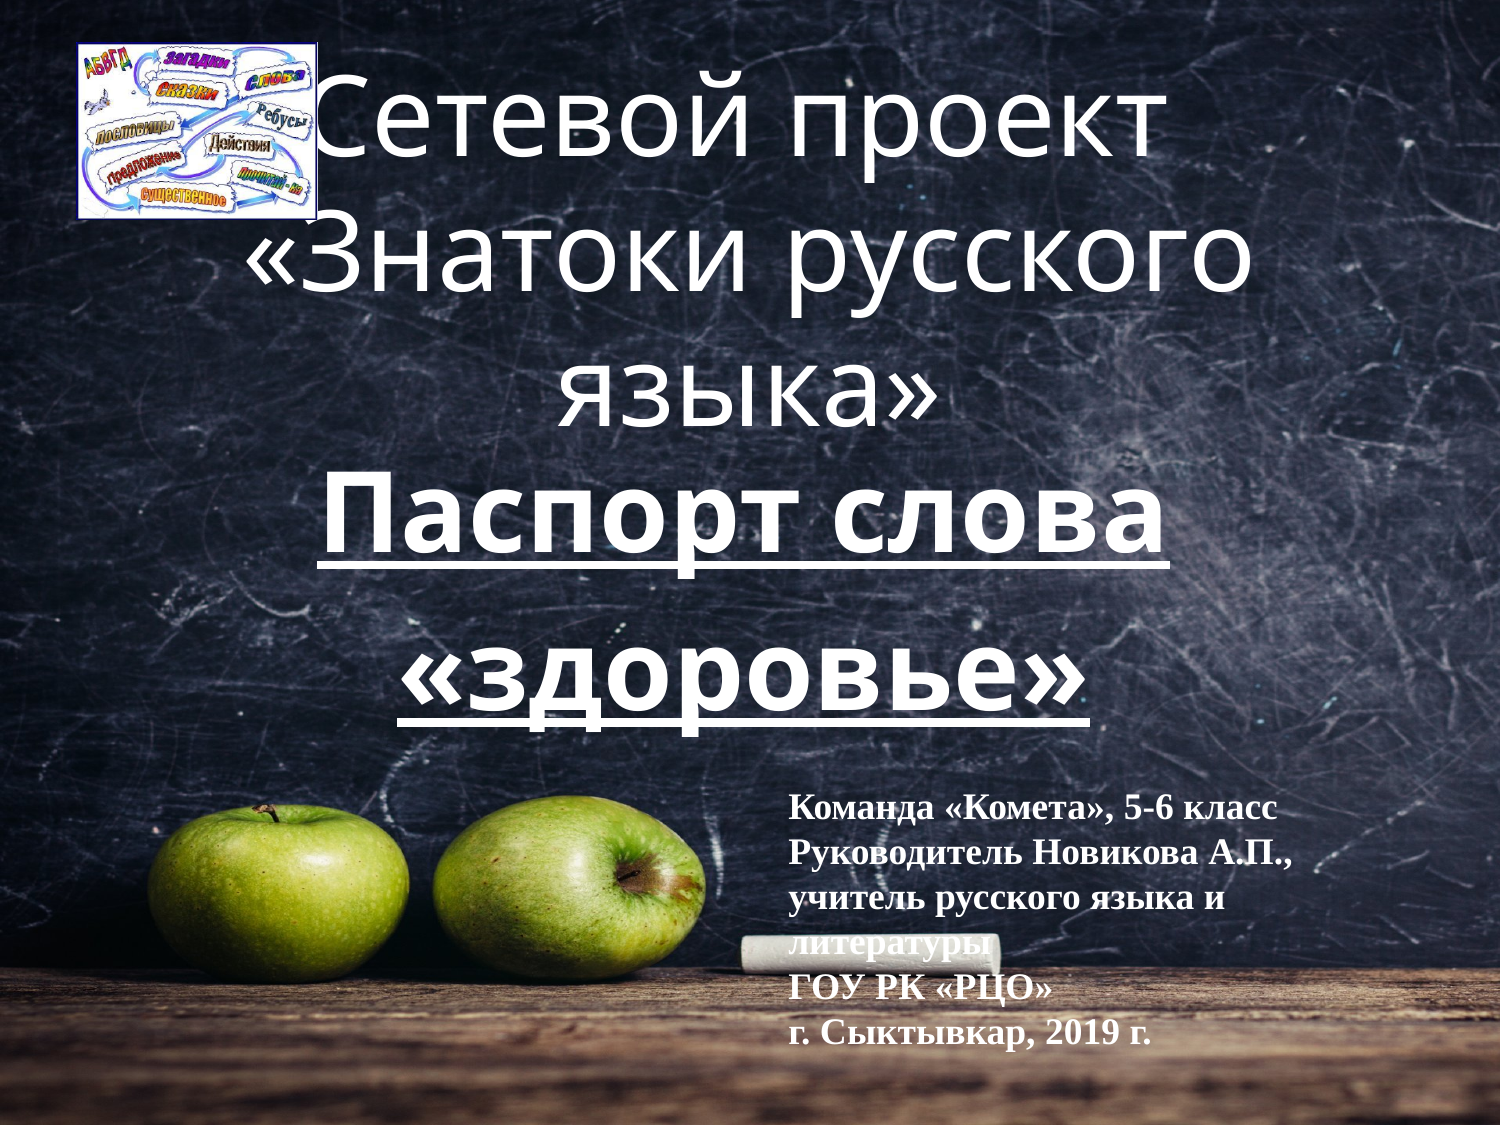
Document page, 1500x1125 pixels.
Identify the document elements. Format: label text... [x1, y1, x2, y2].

text_box Команда «Комета», 5-6 класс Руководитель Новикова А.П., учитель русского языка и литературы ГОУ РК «РЦО» г. Сыктывкар, 2019 г. [773, 775, 1424, 1060]
subtitle Паспорт слова «здоровье» [218, 432, 1269, 721]
picture [0, 0, 1500, 1125]
title Сетевой проект «Знатоки русского языка» [112, 125, 1388, 367]
